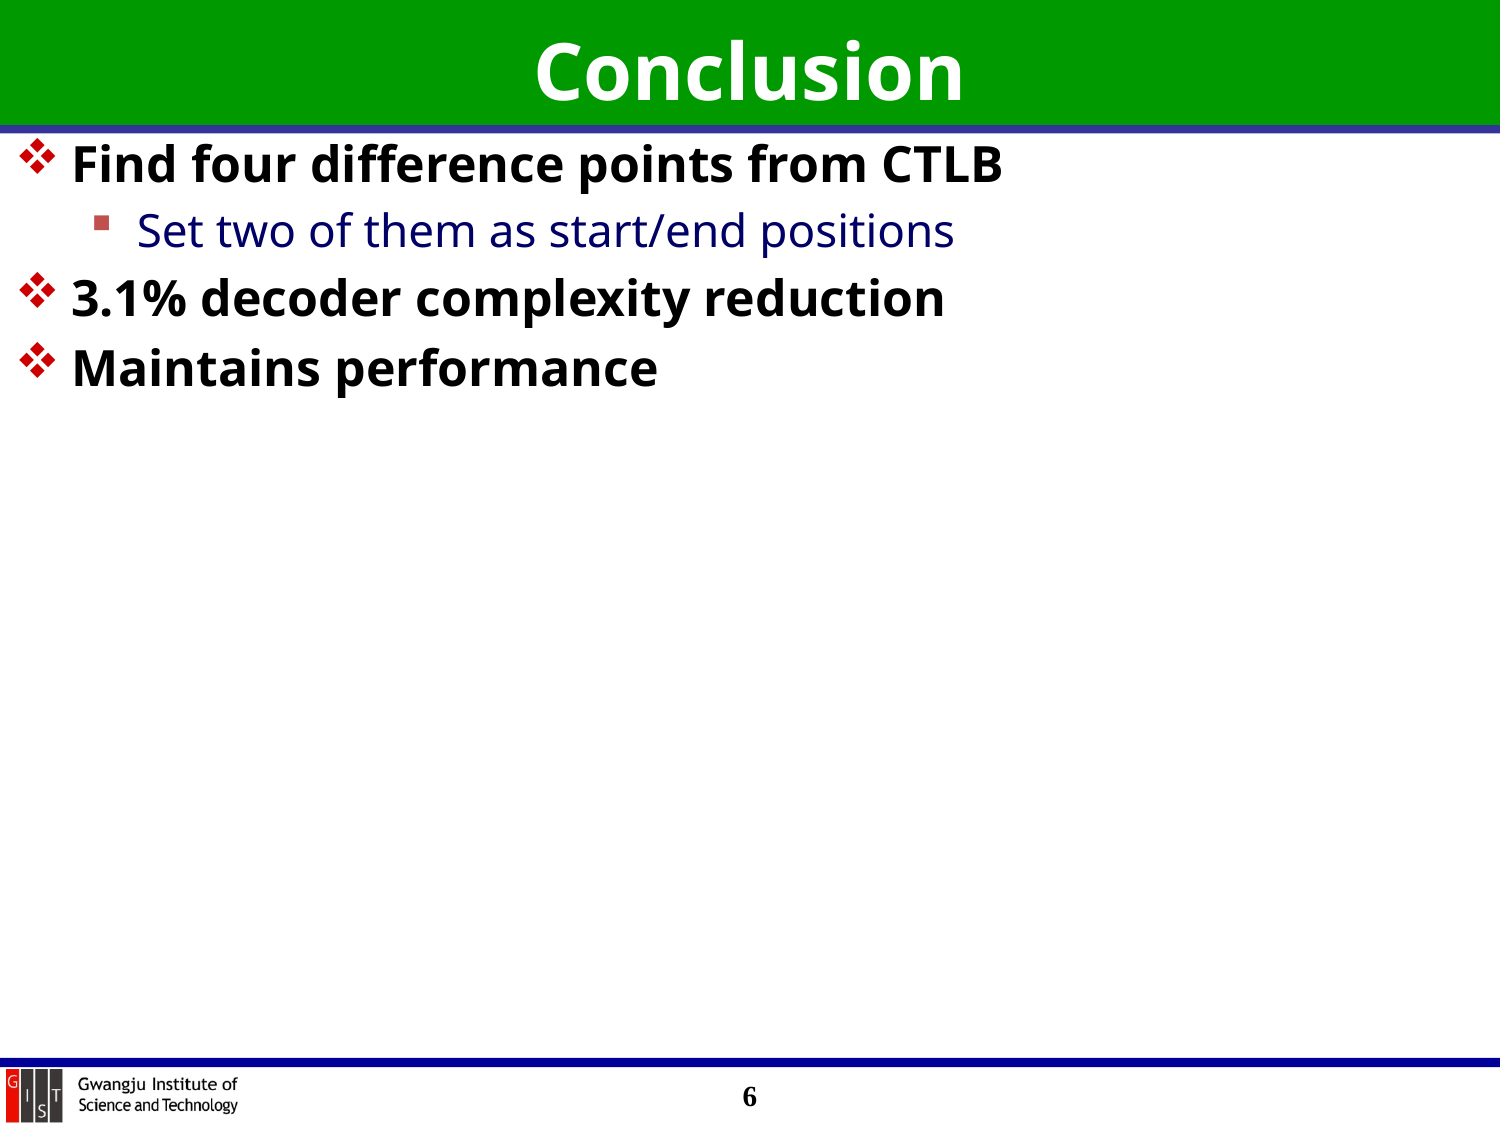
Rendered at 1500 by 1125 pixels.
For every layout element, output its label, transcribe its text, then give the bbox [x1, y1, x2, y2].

slide_number 6 [575, 1065, 925, 1125]
list Find four difference points from CTLB Set two of them as start/end positions 3.1% decoder complexity reduction Maintains performance [0, 123, 1500, 1039]
title Conclusion [0, 12, 1500, 123]
picture [6, 1069, 238, 1123]
